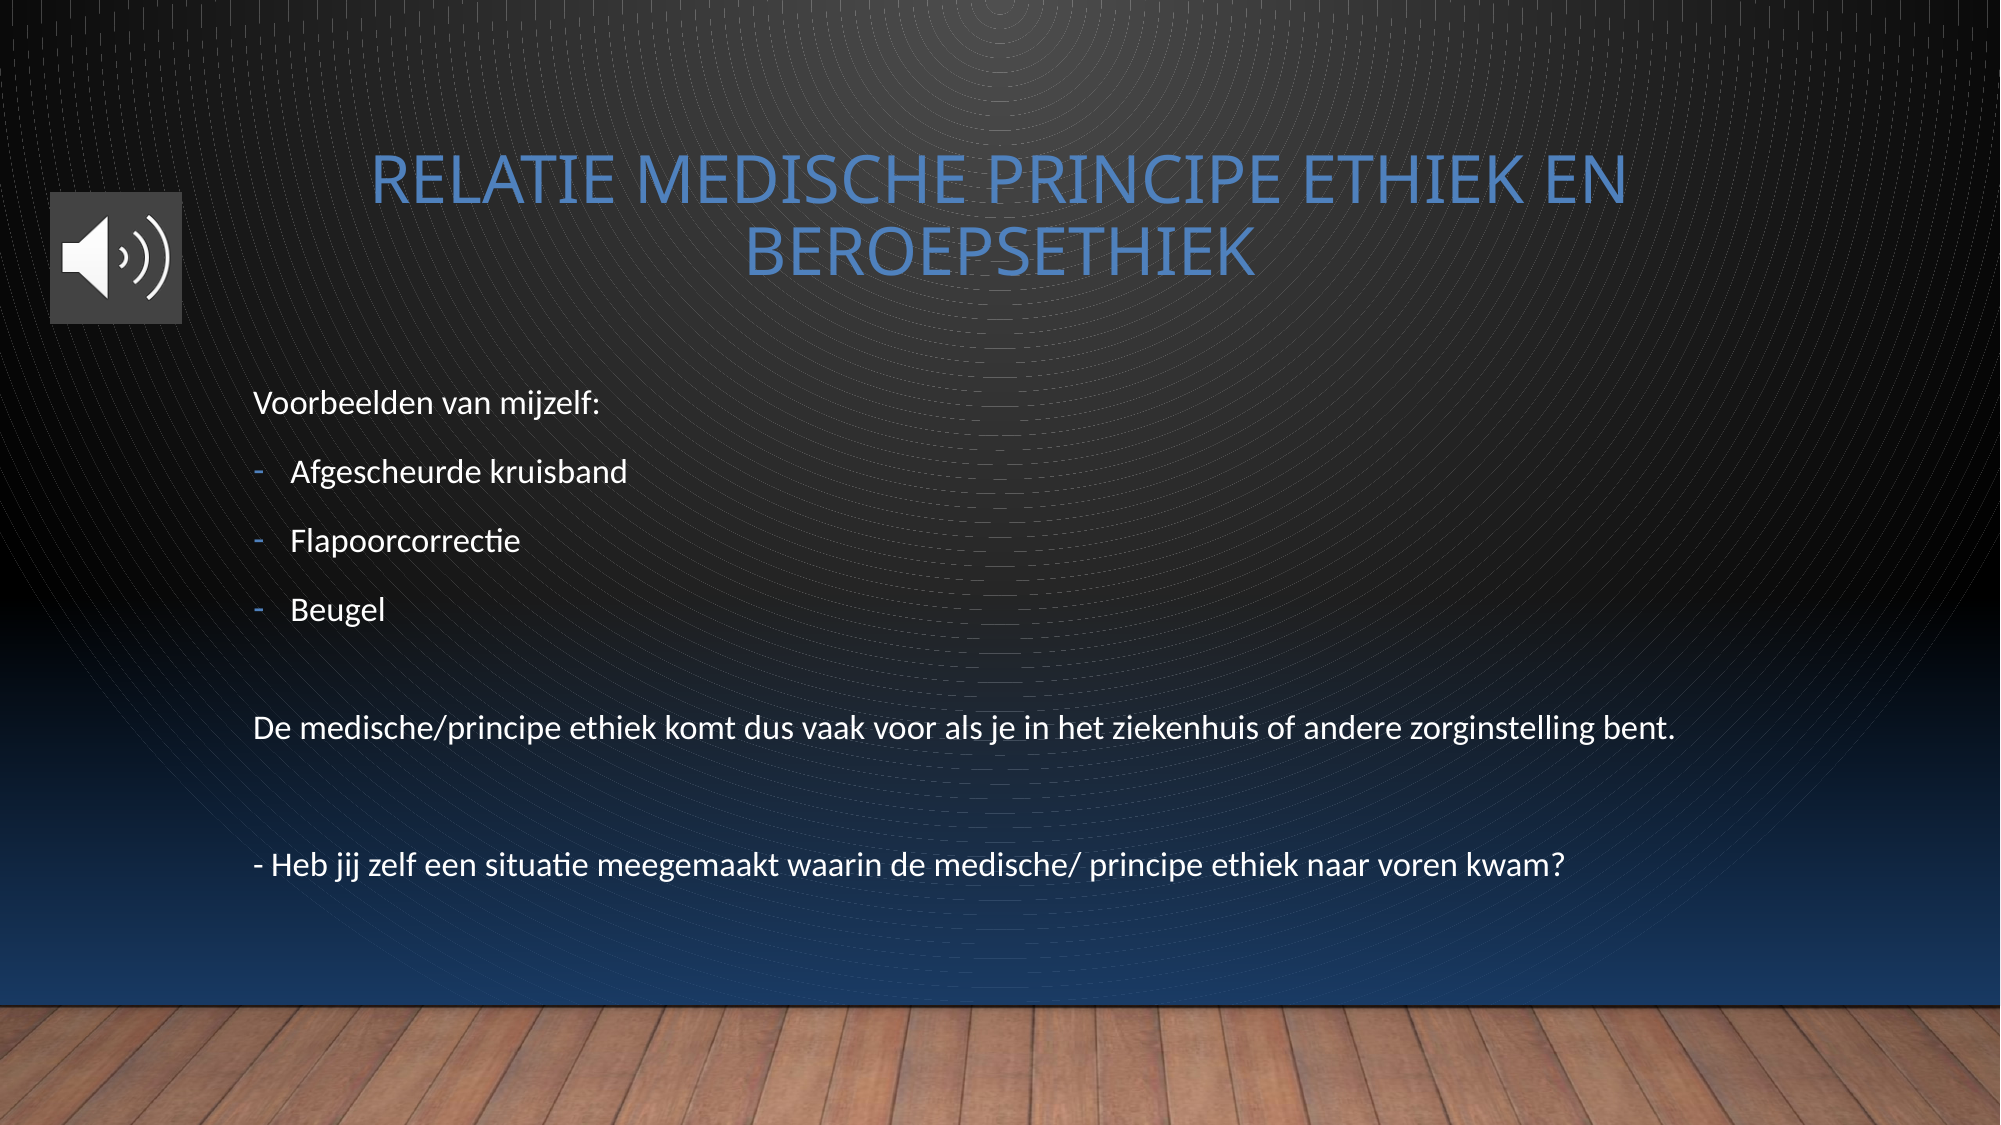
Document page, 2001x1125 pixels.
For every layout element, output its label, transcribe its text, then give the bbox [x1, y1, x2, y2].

title Relatie medische principe ethiek en beroepsethiek [238, 131, 1763, 304]
picture [49, 190, 183, 325]
picture [0, 1005, 2000, 1125]
list Voorbeelden van mijzelf: Afgescheurde kruisband Flapoorcorrectie Beugel De medische/principe ethiek komt dus vaak voor als je in het ziekenhuis of andere zorginstelling bent. - Heb jij zelf een situatie meegemaakt waarin de medische/ principe ethiek naar voren kwam? [238, 304, 1763, 897]
